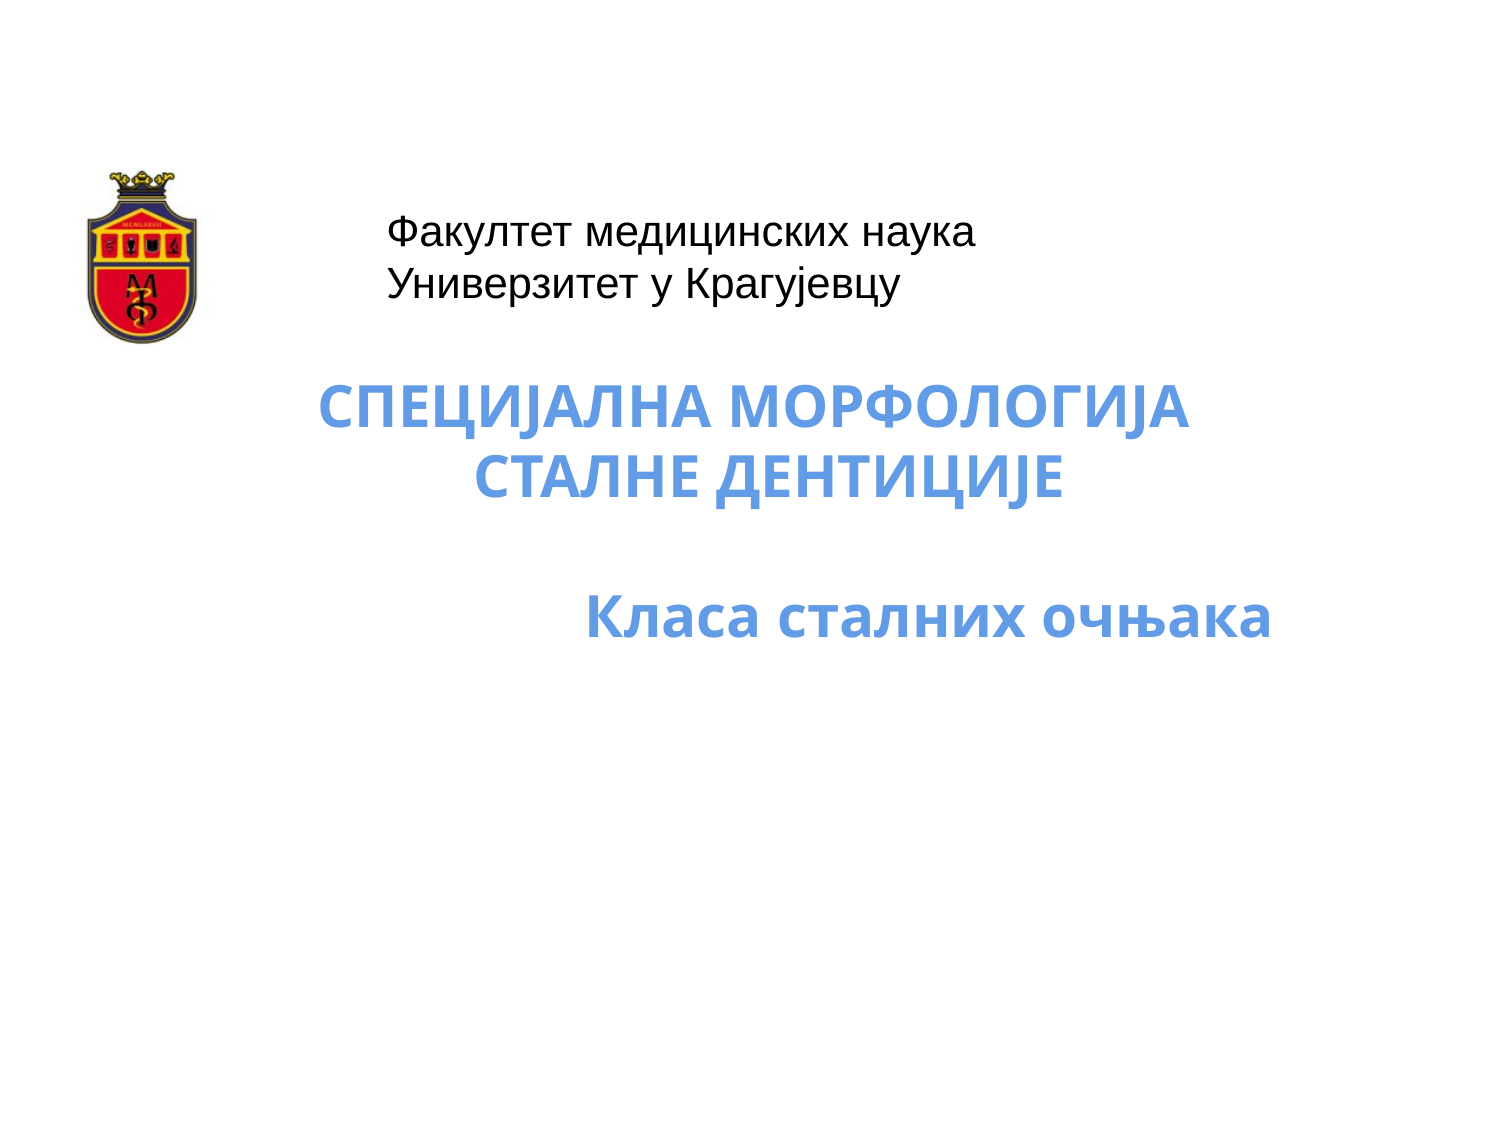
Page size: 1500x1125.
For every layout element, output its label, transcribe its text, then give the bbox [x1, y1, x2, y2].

picture [23, 168, 259, 345]
title Факултет медицинских наука Универзитет у Крагујевцу [374, 196, 1500, 314]
text_box СПЕЦИЈАЛНА МОРФОЛОГИЈА СТАЛНЕ ДЕНТИЦИЈЕ Класа сталних очњака [249, 361, 1289, 657]
